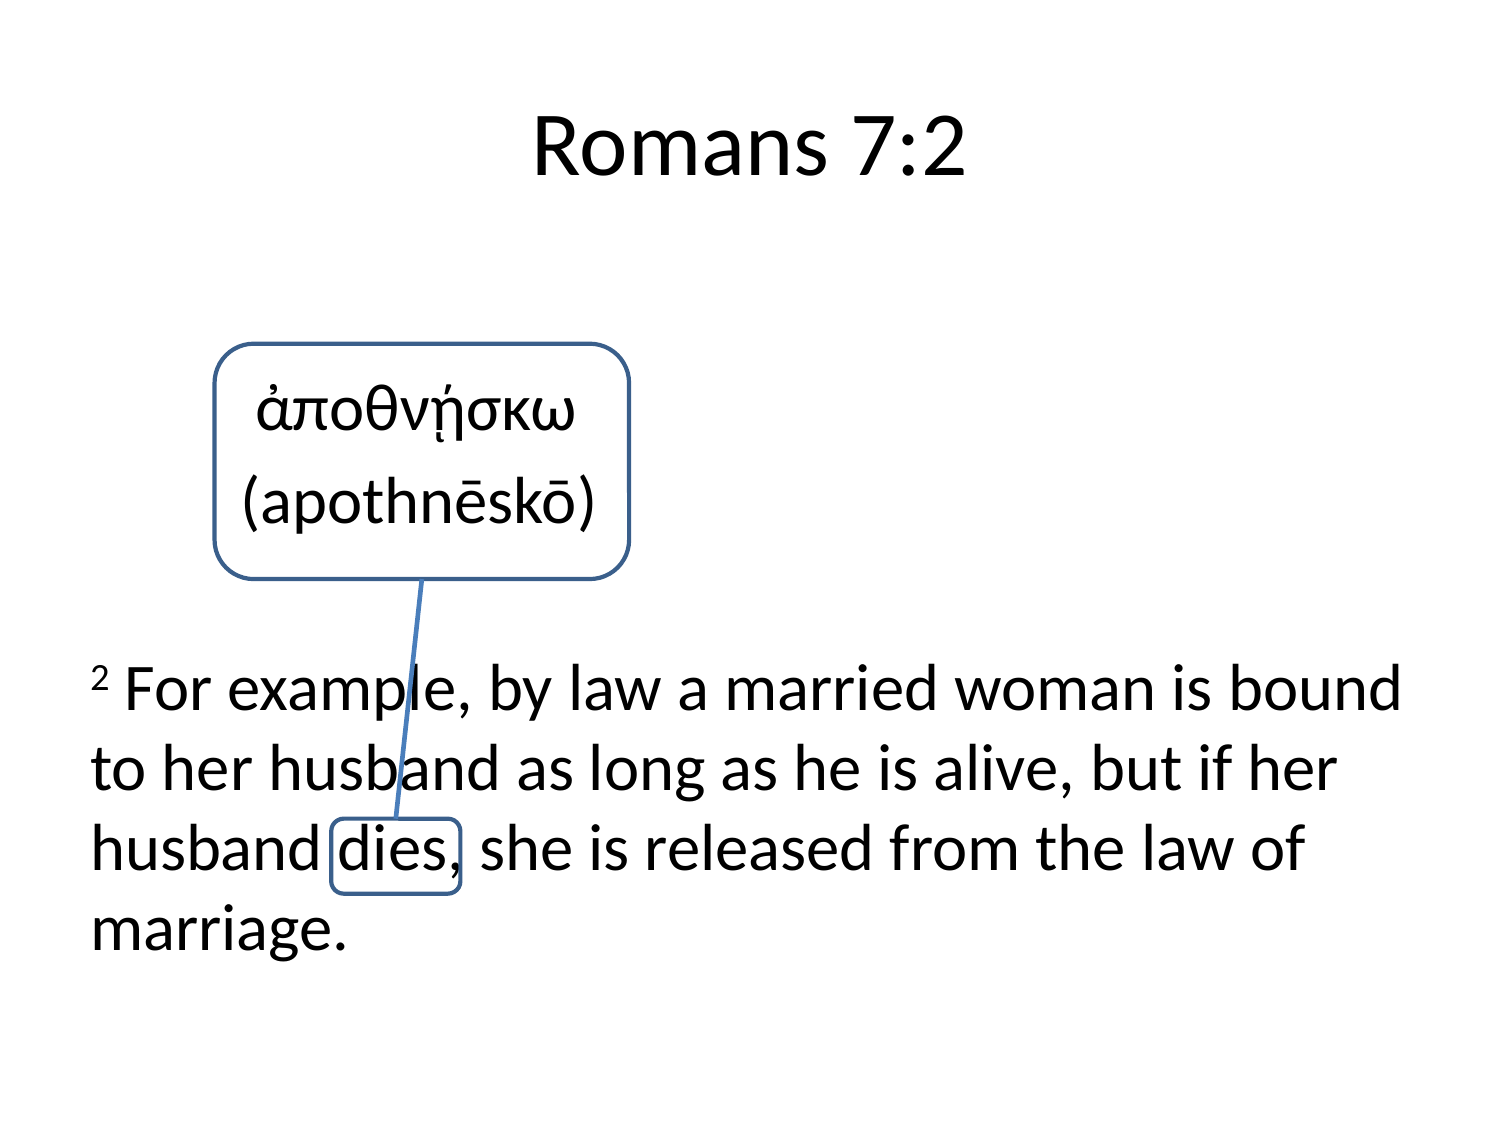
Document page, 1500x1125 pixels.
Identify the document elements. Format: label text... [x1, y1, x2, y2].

text_box [329, 816, 463, 896]
title Romans 7:2 [75, 45, 1425, 233]
text_box [212, 341, 632, 582]
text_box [395, 578, 423, 819]
list ἀποθνῄσκω (apothnēskō) 2 For example, by law a married woman is bound to her husband as long as he is alive, but if her husband dies, she is released from the law of marriage. [75, 262, 1425, 1005]
